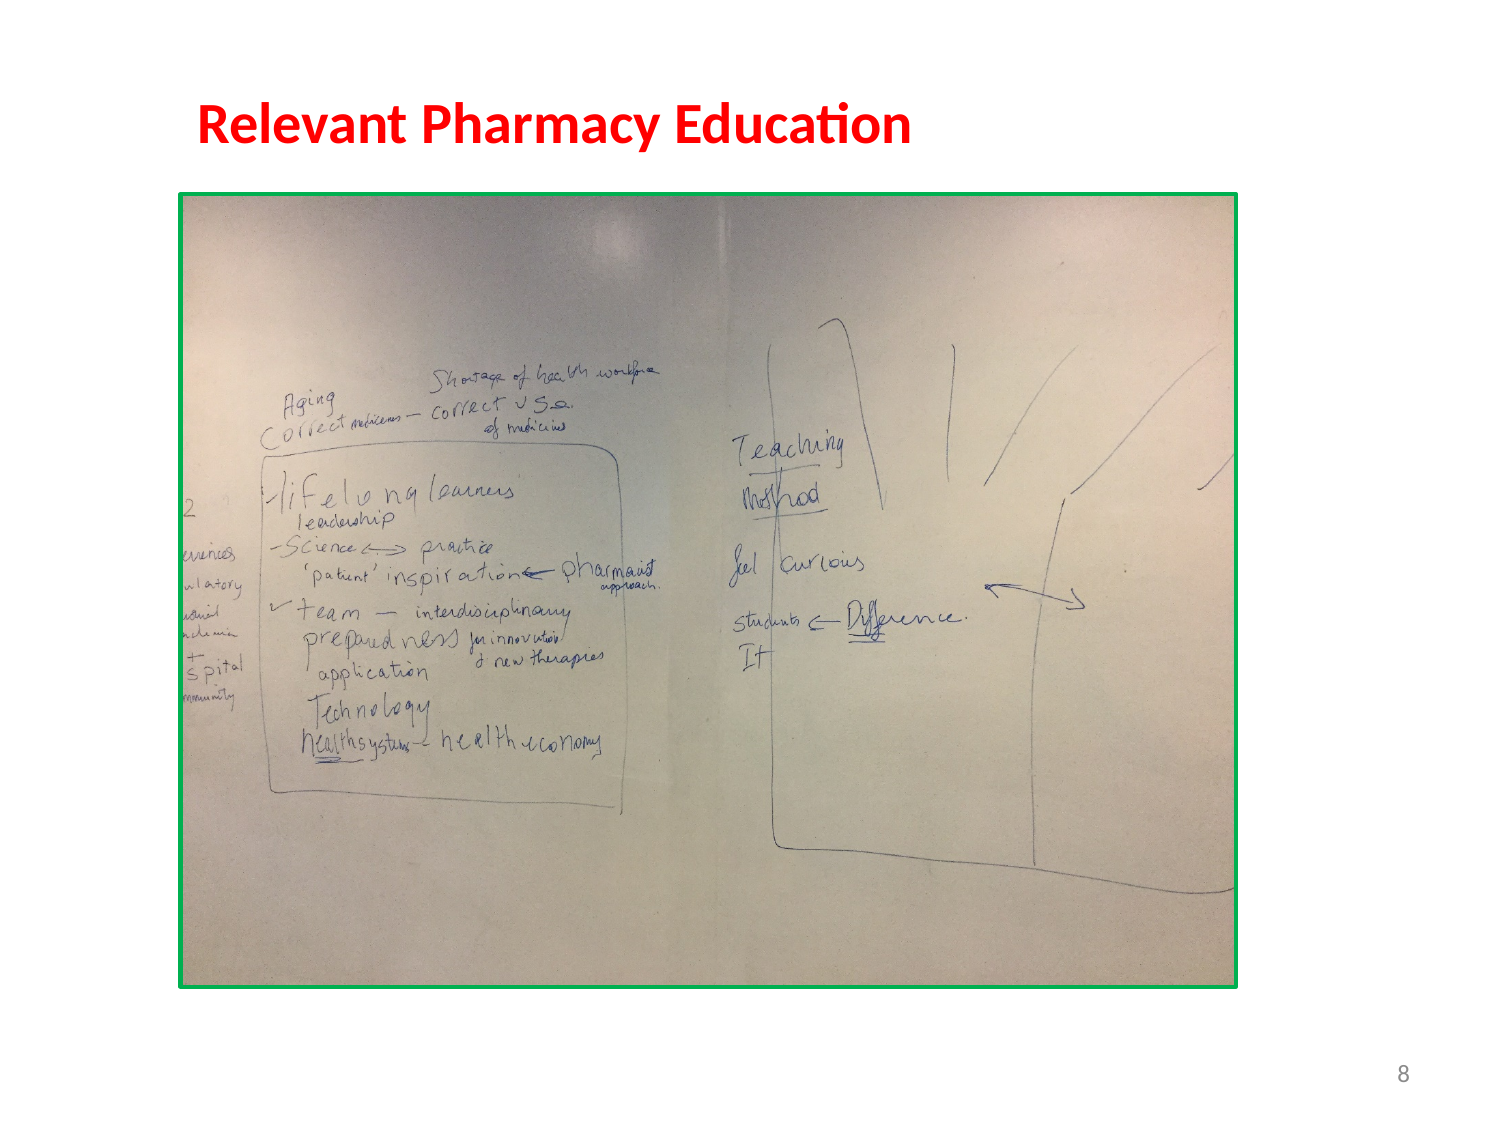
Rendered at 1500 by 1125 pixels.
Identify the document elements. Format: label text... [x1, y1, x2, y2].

picture [182, 196, 1234, 985]
slide_number 8 [1074, 1042, 1425, 1103]
text_box Relevant Pharmacy Education [182, 78, 1250, 163]
